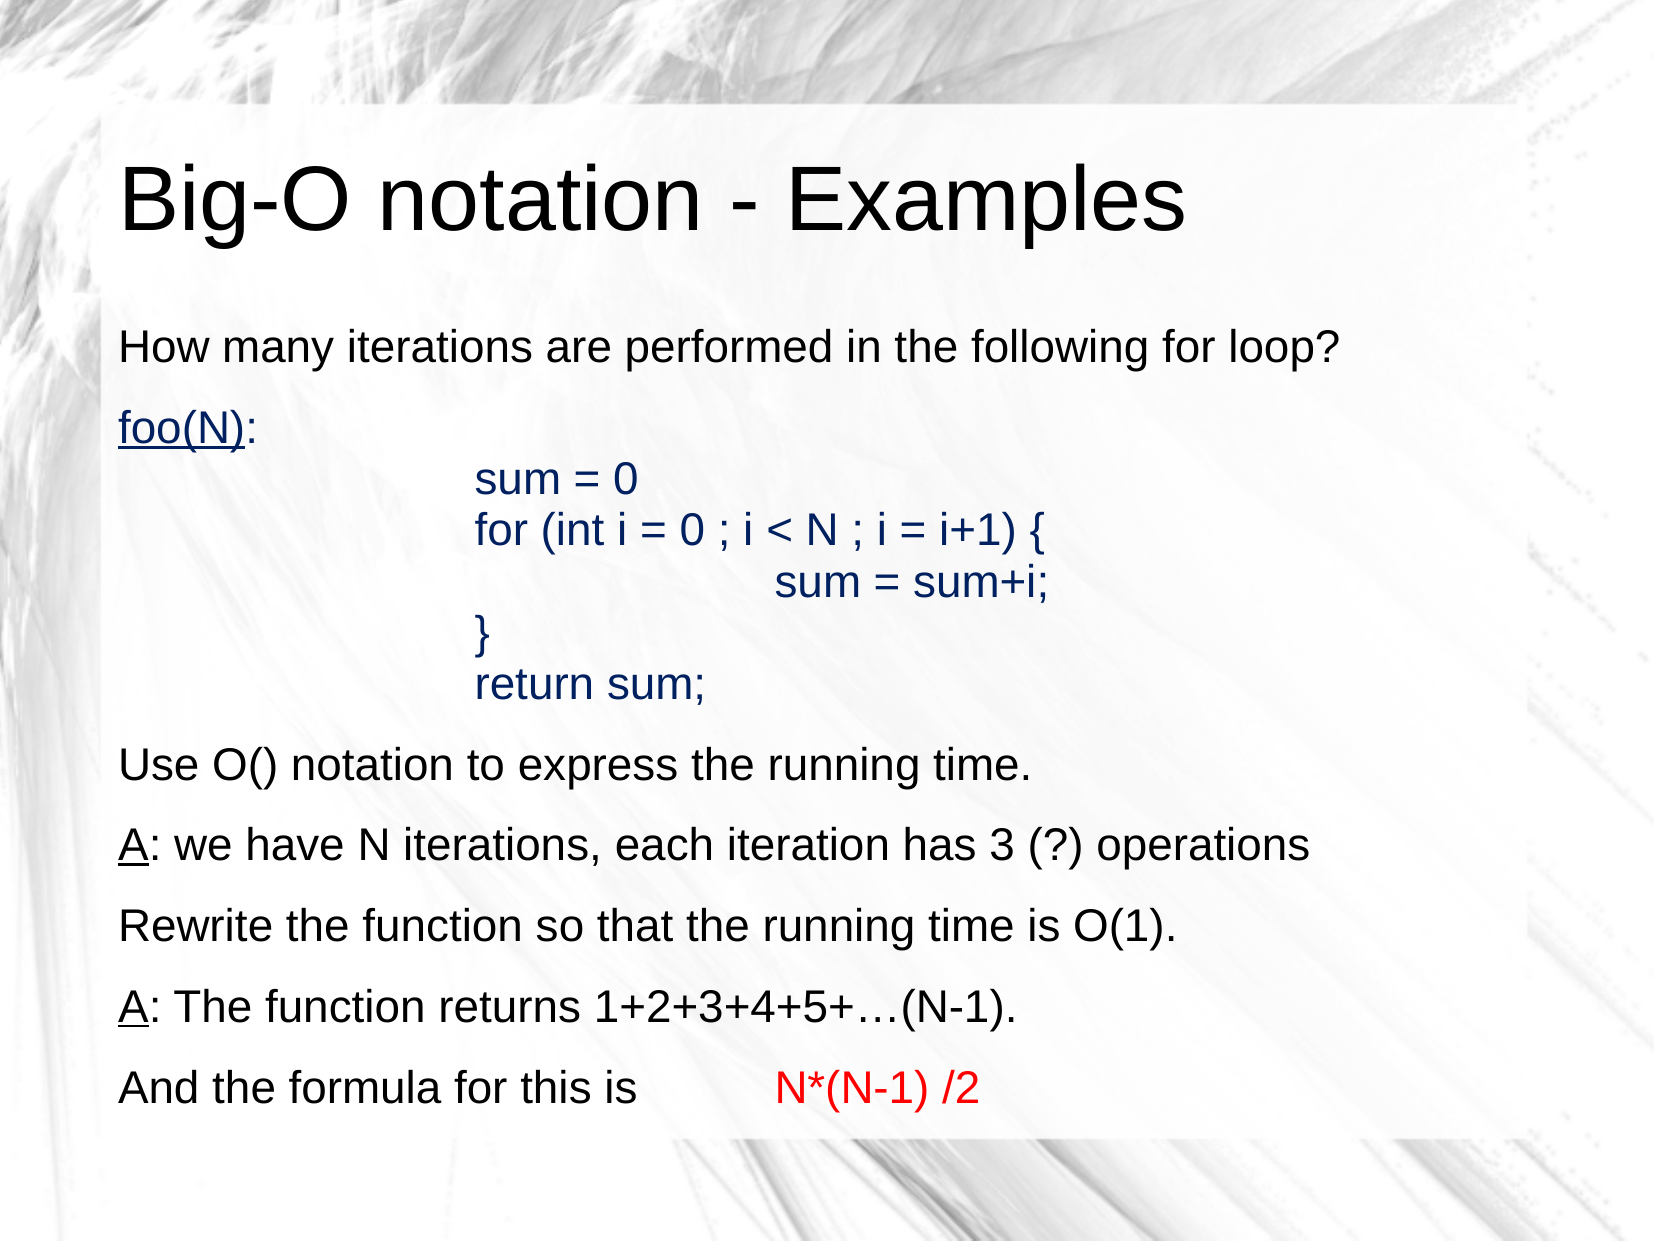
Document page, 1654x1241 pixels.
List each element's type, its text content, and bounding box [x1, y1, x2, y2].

title Big-O notation - Examples [118, 112, 1506, 281]
list How many iterations are performed in the following for loop? foo(N): sum = 0 for (int i = 0 ; i < N ; i = i+1) { sum = sum+i; } return sum; Use O() notation to express the running time. A: we have N iterations, each iteration has 3 (?) operations Rewrite the function so that the running time is O(1). A: The function returns 1+2+3+4+5+…(N-1). And the formula for this is N*(N-1) /2 [118, 319, 1571, 1109]
picture [0, 0, 1654, 1241]
